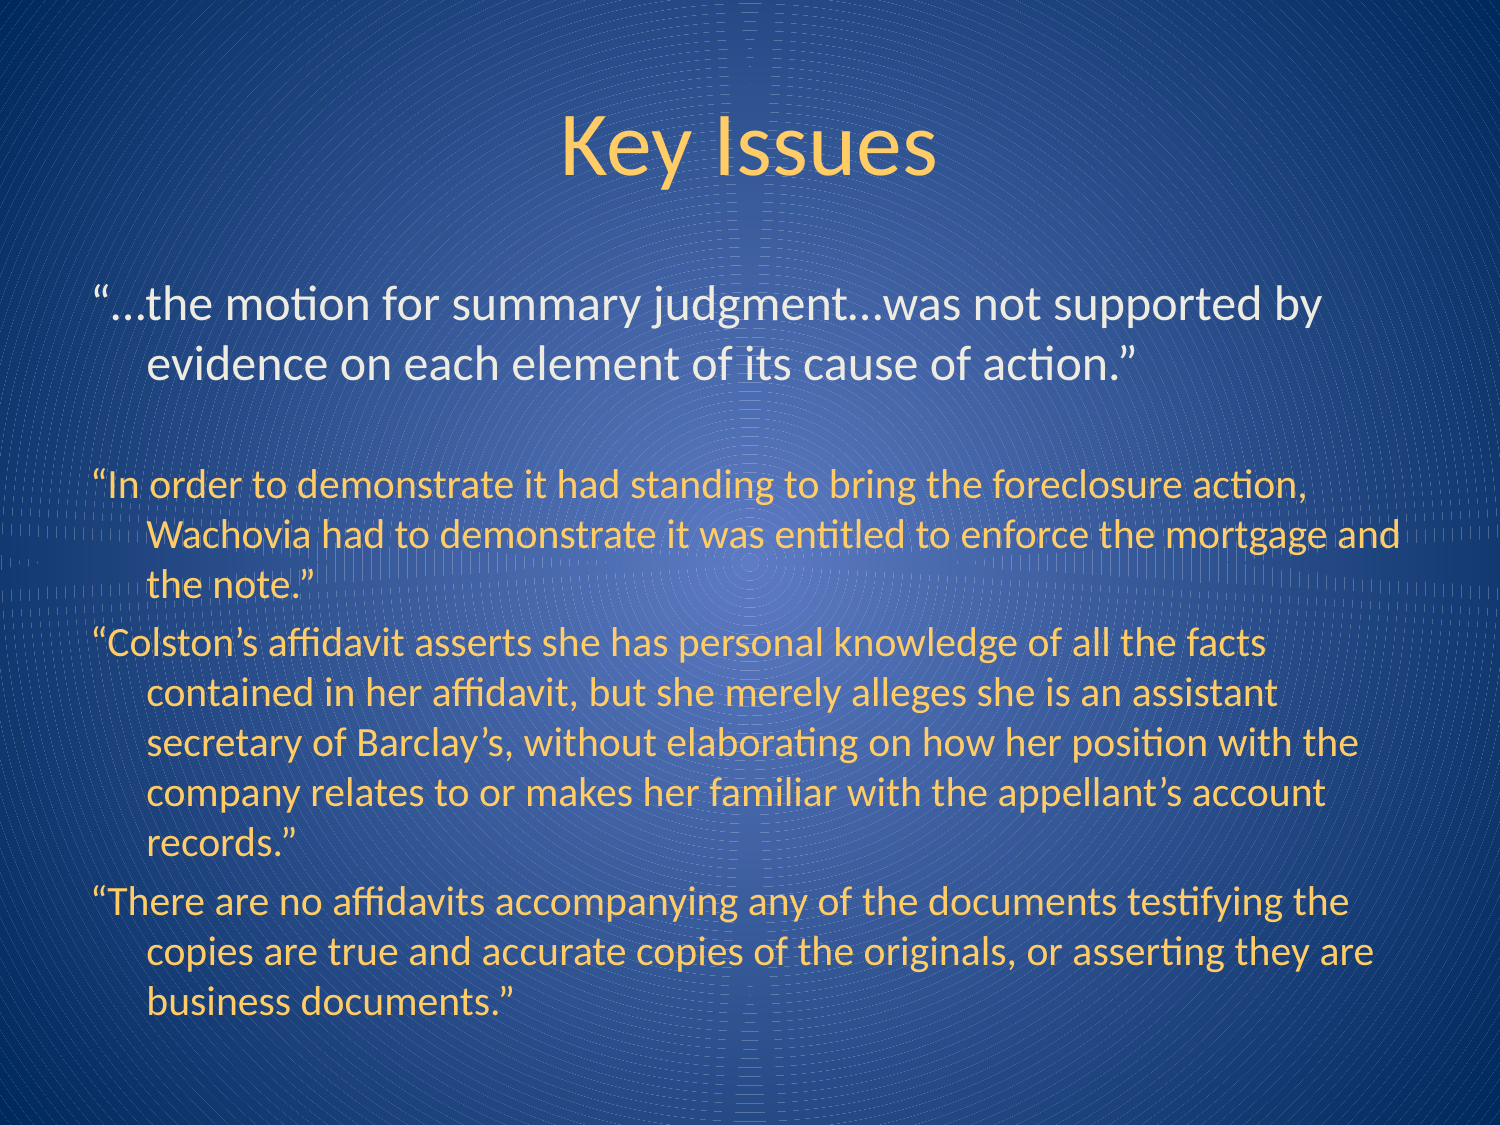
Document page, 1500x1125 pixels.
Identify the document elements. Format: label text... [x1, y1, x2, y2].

title Key Issues [75, 45, 1425, 233]
list “…the motion for summary judgment…was not supported by evidence on each element of its cause of action.” “In order to demonstrate it had standing to bring the foreclosure action, Wachovia had to demonstrate it was entitled to enforce the mortgage and the note.” “Colston’s affidavit asserts she has personal knowledge of all the facts contained in her affidavit, but she merely alleges she is an assistant secretary of Barclay’s, without elaborating on how her position with the company relates to or makes her familiar with the appellant’s account records.” “There are no affidavits accompanying any of the documents testifying the copies are true and accurate copies of the originals, or asserting they are business documents.” [75, 262, 1425, 1063]
